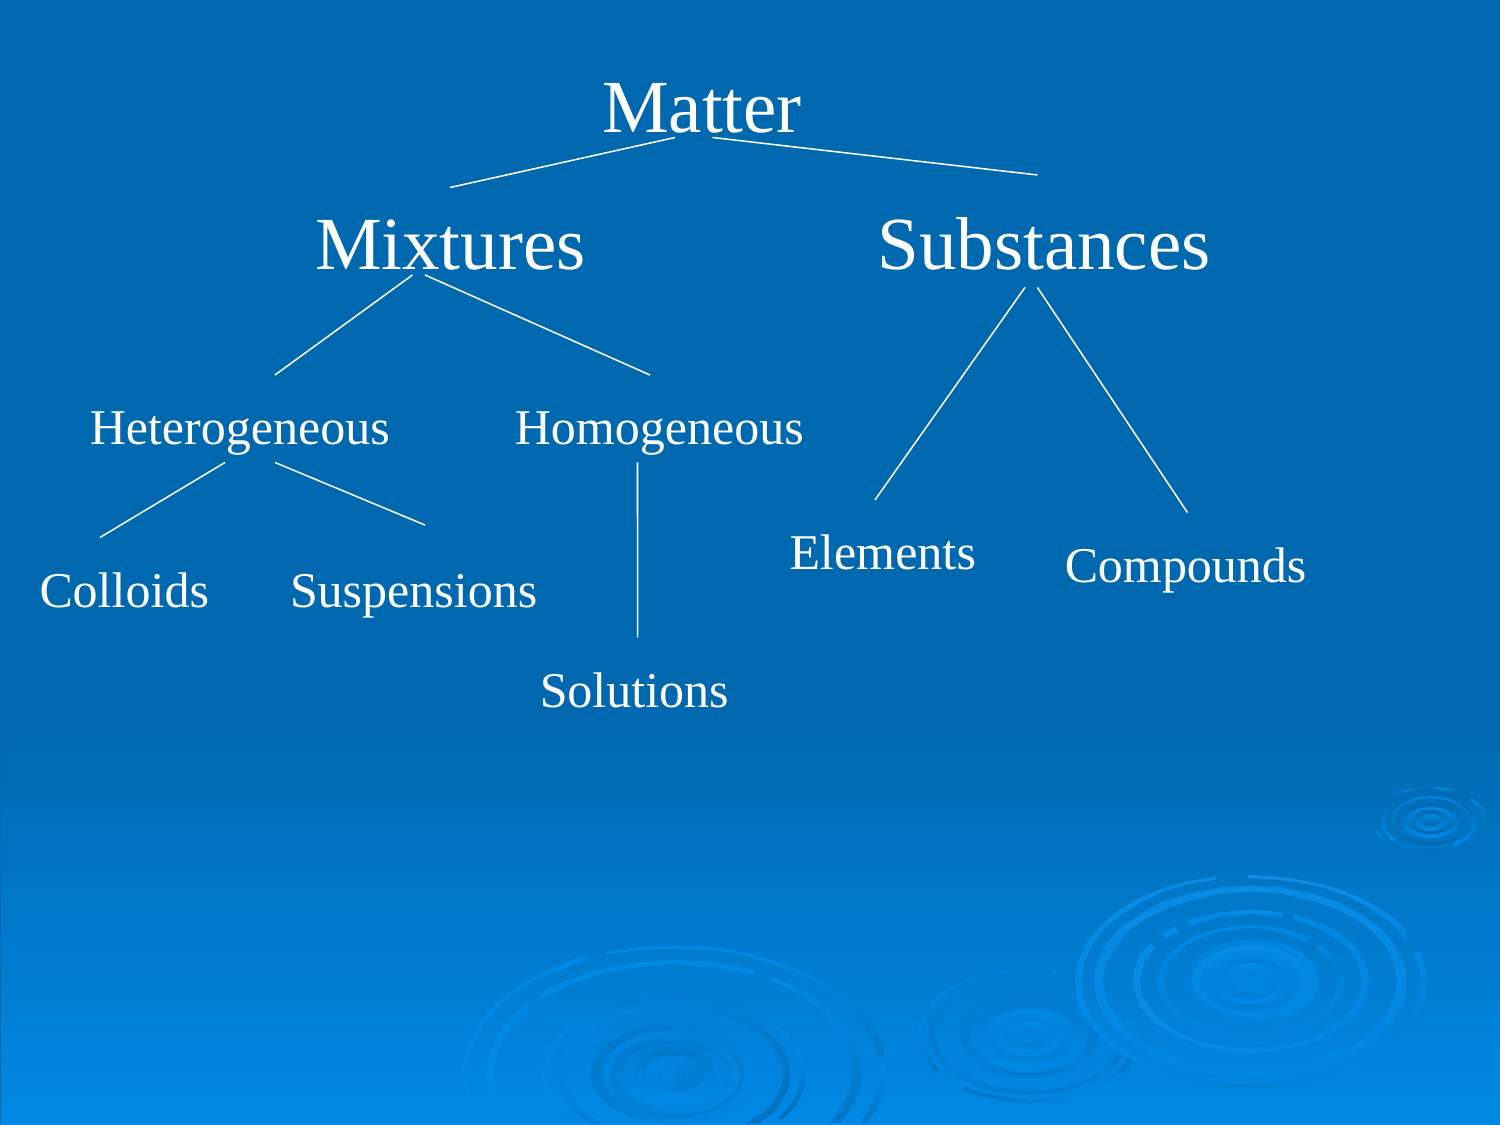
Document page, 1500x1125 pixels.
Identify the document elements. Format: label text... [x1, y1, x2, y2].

text_box Mixtures [300, 187, 601, 293]
text_box Substances [862, 187, 1226, 293]
text_box Solutions [525, 649, 744, 725]
text_box Matter [587, 49, 838, 155]
text_box Suspensions [275, 549, 553, 625]
text_box Colloids [24, 549, 225, 625]
text_box Homogeneous [500, 387, 819, 463]
text_box Compounds [1050, 524, 1322, 600]
text_box Heterogeneous [75, 387, 405, 463]
text_box Elements [774, 512, 991, 588]
